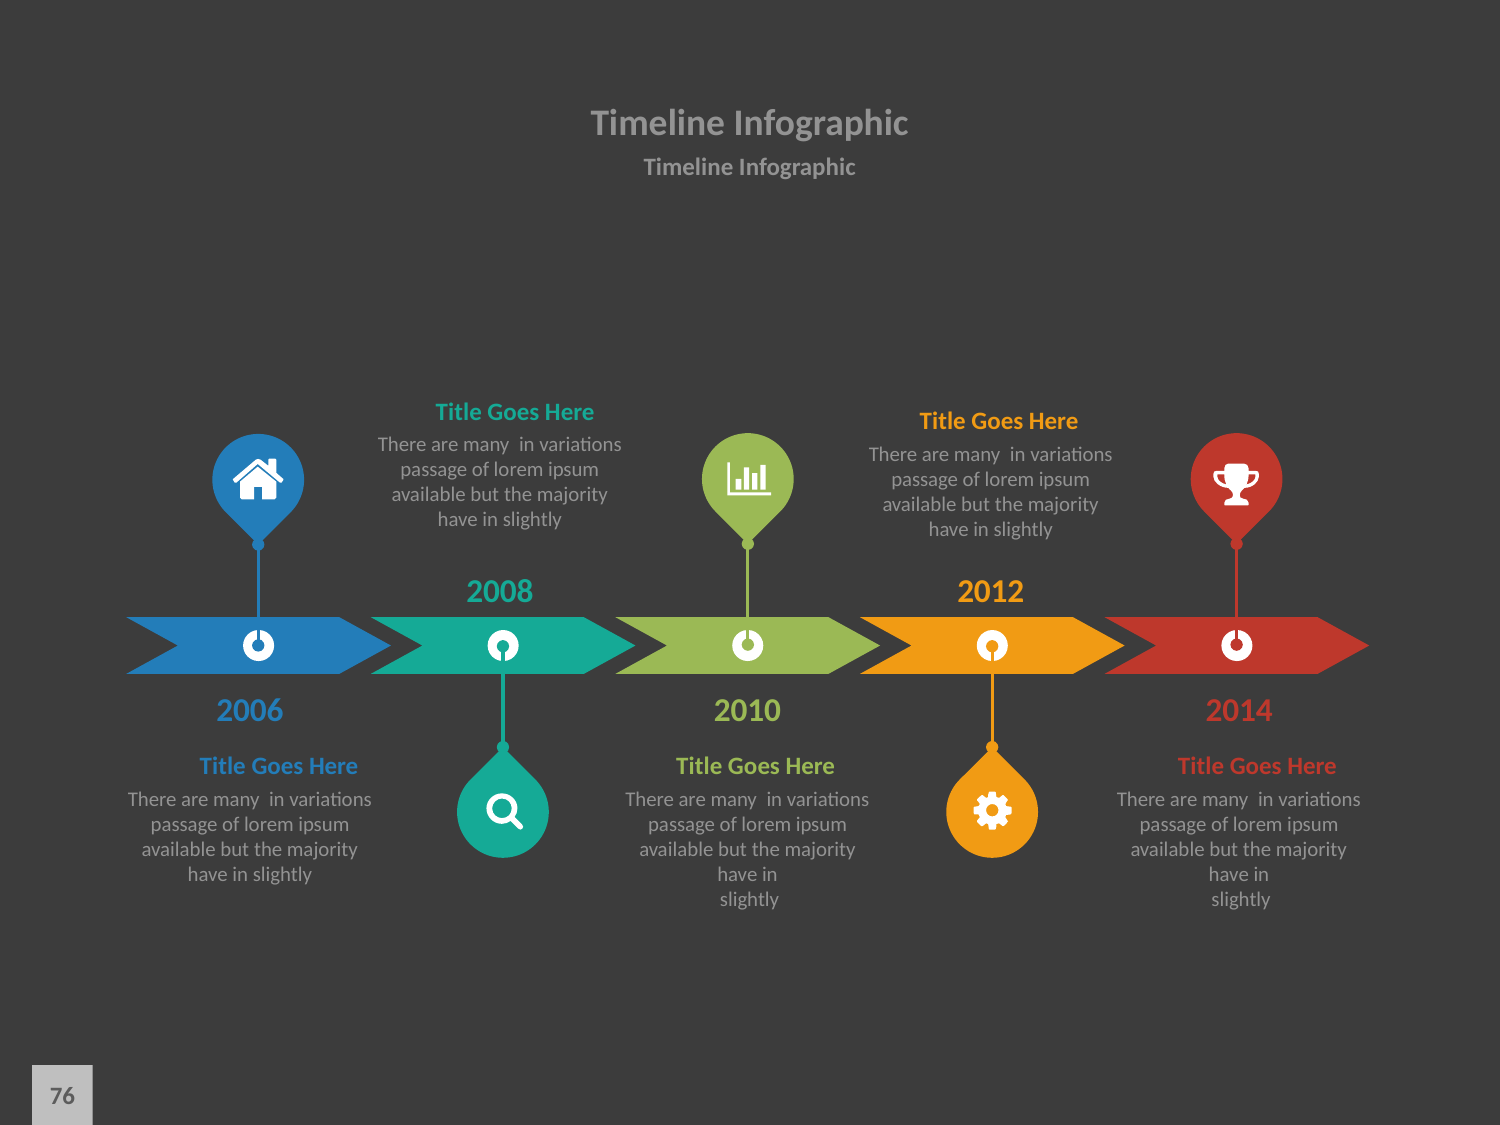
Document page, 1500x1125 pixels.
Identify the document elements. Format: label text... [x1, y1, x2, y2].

title Timeline Infographic [287, 91, 1213, 150]
text_box 2010 [713, 688, 782, 729]
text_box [212, 433, 305, 526]
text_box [859, 616, 1104, 675]
text_box 2012 [957, 575, 1025, 610]
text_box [125, 616, 370, 675]
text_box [1190, 432, 1283, 526]
text_box 2008 [466, 569, 534, 610]
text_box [621, 749, 874, 913]
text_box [1104, 616, 1370, 675]
text_box 2006 [216, 688, 284, 729]
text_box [701, 432, 794, 526]
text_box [370, 616, 615, 675]
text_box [946, 765, 1039, 859]
text_box 2014 [1205, 688, 1273, 729]
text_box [868, 404, 1114, 567]
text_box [1113, 749, 1365, 913]
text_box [615, 616, 859, 675]
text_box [377, 394, 623, 558]
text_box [126, 749, 374, 913]
list Timeline Infographic [412, 149, 1088, 183]
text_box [456, 765, 550, 859]
